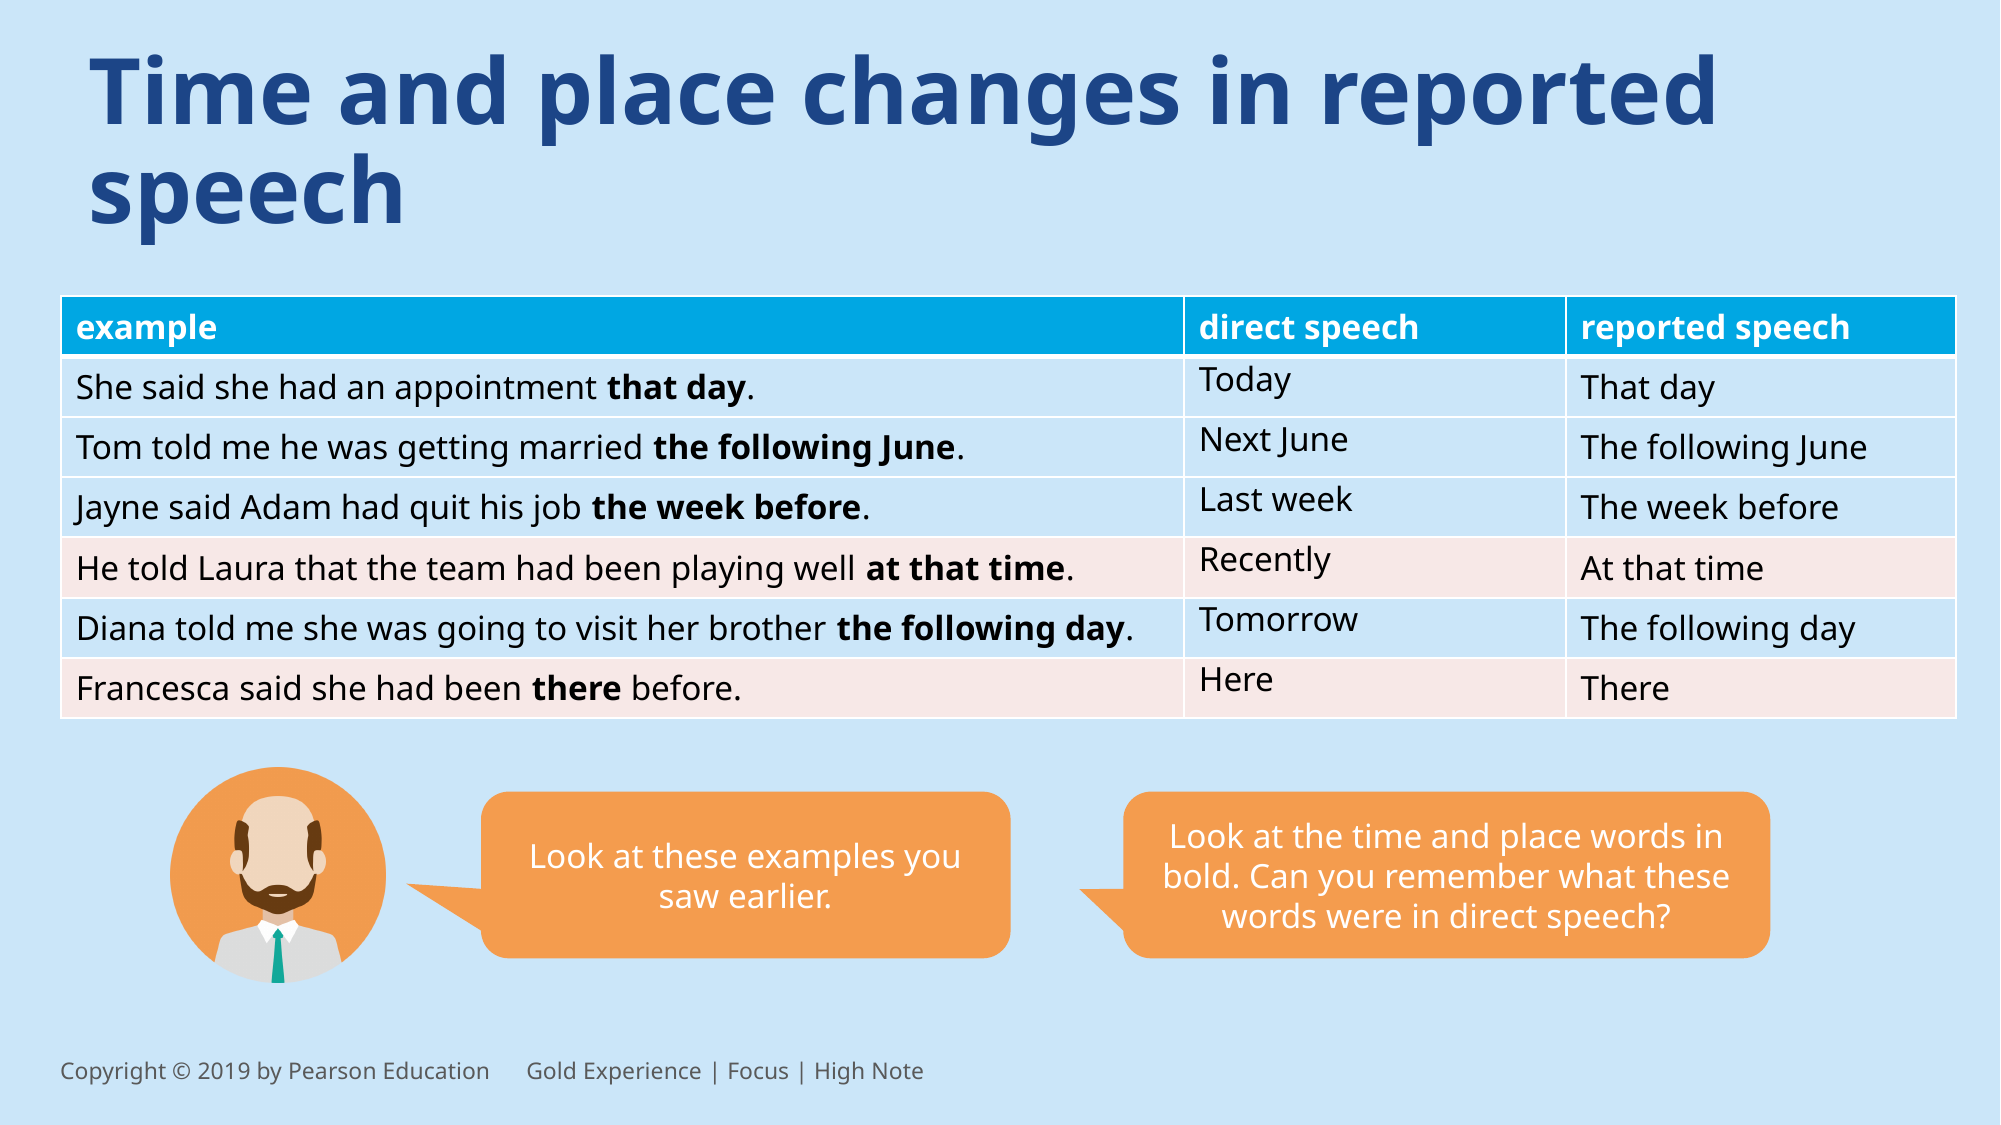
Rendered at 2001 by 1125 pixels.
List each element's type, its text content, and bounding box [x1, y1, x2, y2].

table_cell There [1567, 659, 1955, 717]
table_cell The week before [1567, 478, 1955, 536]
table_cell [1554, 599, 1565, 657]
table_cell Diana told me she was going to visit her brother the following day. [62, 599, 1183, 657]
table_cell That day [1567, 359, 1955, 416]
footer Copyright © 2019 by Pearson Education Gold Experience | Focus | High Note [45, 1040, 1084, 1101]
table_cell [1554, 359, 1565, 416]
title Time and place changes in reported speech [73, 37, 1930, 253]
table_header direct speech [1185, 297, 1565, 354]
table_cell [1554, 478, 1565, 536]
table_cell At that time [1567, 538, 1955, 597]
table_cell [1185, 659, 1565, 717]
text_box Next June [1183, 403, 1554, 463]
table_cell Tom told me he was getting married the following June. [62, 418, 1183, 476]
table_cell She said she had an appointment that day. [62, 359, 1183, 416]
text_box Last week [1183, 463, 1554, 522]
table_cell He told Laura that the team had been playing well at that time. [62, 538, 1183, 597]
table_cell The following day [1567, 599, 1955, 657]
table_cell The following June [1567, 418, 1955, 476]
text_box Look at these examples you saw earlier. [406, 791, 1011, 959]
text_box Look at the time and place words in bold. Can you remember what these words were in direct speech? [1079, 791, 1771, 959]
text_box Tomorrow [1183, 582, 1554, 642]
text_box Here [1183, 642, 1554, 703]
table_cell [1554, 418, 1565, 476]
table_cell Jayne said Adam had quit his job the week before. [62, 478, 1183, 536]
text_box Today [1183, 343, 1554, 403]
text_box Recently [1183, 522, 1554, 582]
table_header reported speech [1567, 297, 1955, 354]
table_cell [1554, 538, 1565, 597]
table_cell Francesca said she had been there before. [62, 659, 1183, 717]
picture [169, 767, 386, 983]
table_header example [62, 297, 1183, 354]
